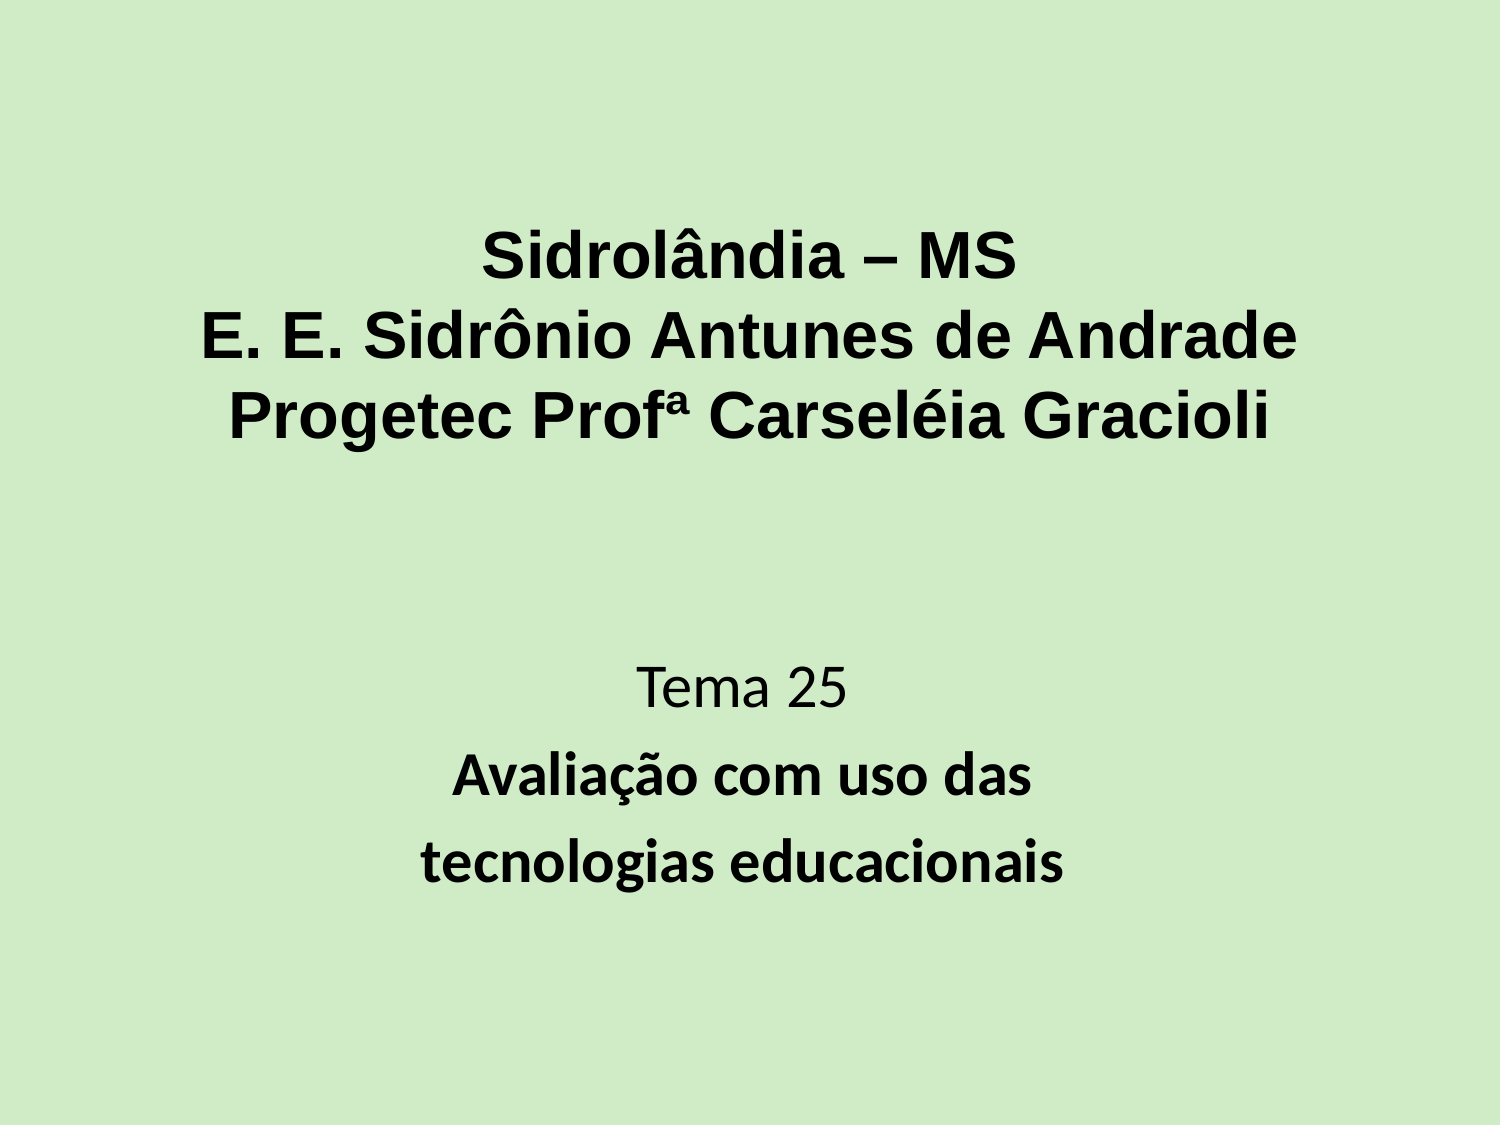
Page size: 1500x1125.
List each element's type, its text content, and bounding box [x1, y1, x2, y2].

title Sidrolândia – MS E. E. Sidrônio Antunes de Andrade Progetec Profª Carseléia Gracioli [112, 184, 1388, 480]
subtitle Tema 25 Avaliação com uso das tecnologias educacionais [225, 637, 1275, 925]
